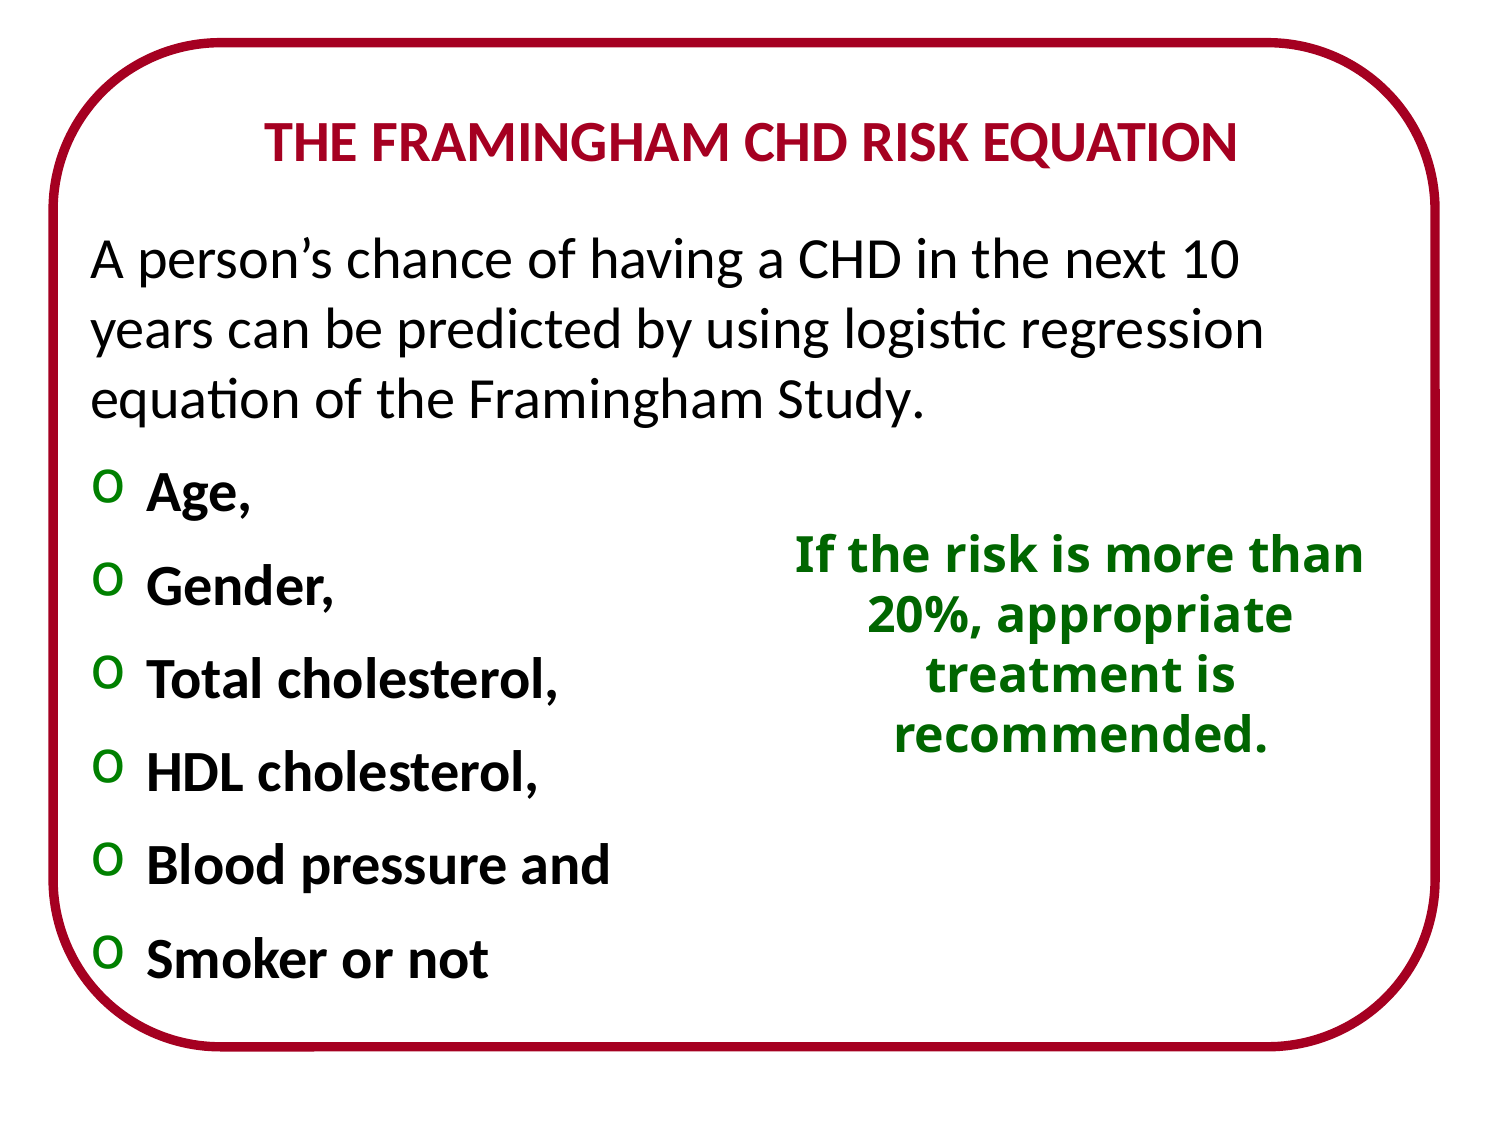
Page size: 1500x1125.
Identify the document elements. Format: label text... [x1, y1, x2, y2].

title THE FRAMINGHAM CHD RISK EQUATION [76, 79, 1428, 268]
list A person’s chance of having a CHD in the next 10 years can be predicted by using logistic regression equation of the Framingham Study. Age, Gender, Total cholesterol, HDL cholesterol, Blood pressure and Smoker or not [74, 212, 1386, 1026]
text_box If the risk is more than 20%, appropriate treatment is recommended. [726, 515, 1436, 771]
